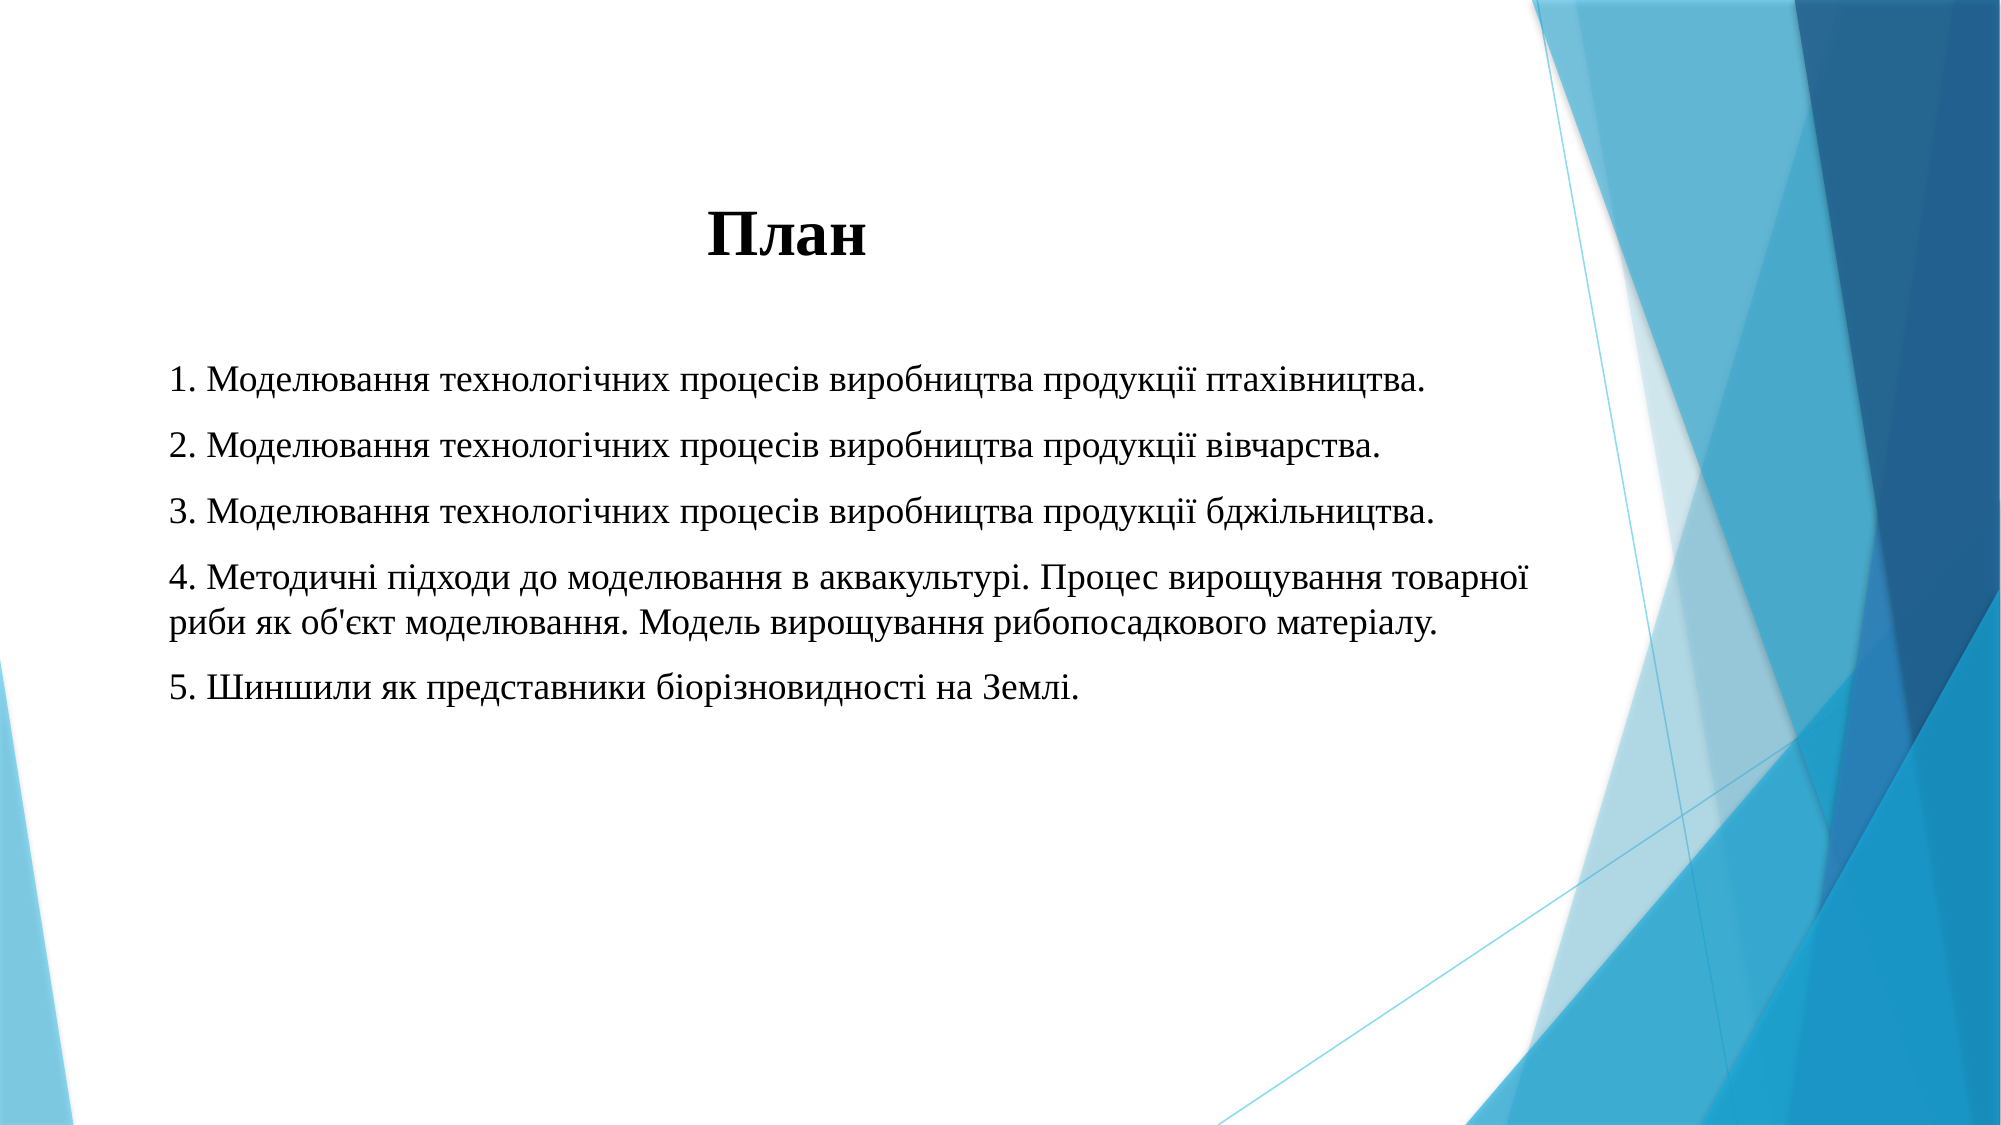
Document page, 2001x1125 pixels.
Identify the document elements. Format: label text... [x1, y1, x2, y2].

list 1. Моделювання технологічних процесів виробництва продукції птахівництва. 2. Моделювання технологічних процесів виробництва продукції вівчарства. 3. Моделювання технологічних процесів виробництва продукції бджільництва. 4. Методичні підходи до моделювання в аквакультурі. Процес вирощування товарної риби як об'єкт моделювання. Модель вирощування рибопосадкового матеріалу. 5. Шиншили як представники біорізновидності на Землі. [153, 346, 1564, 984]
title План [90, 182, 1501, 277]
